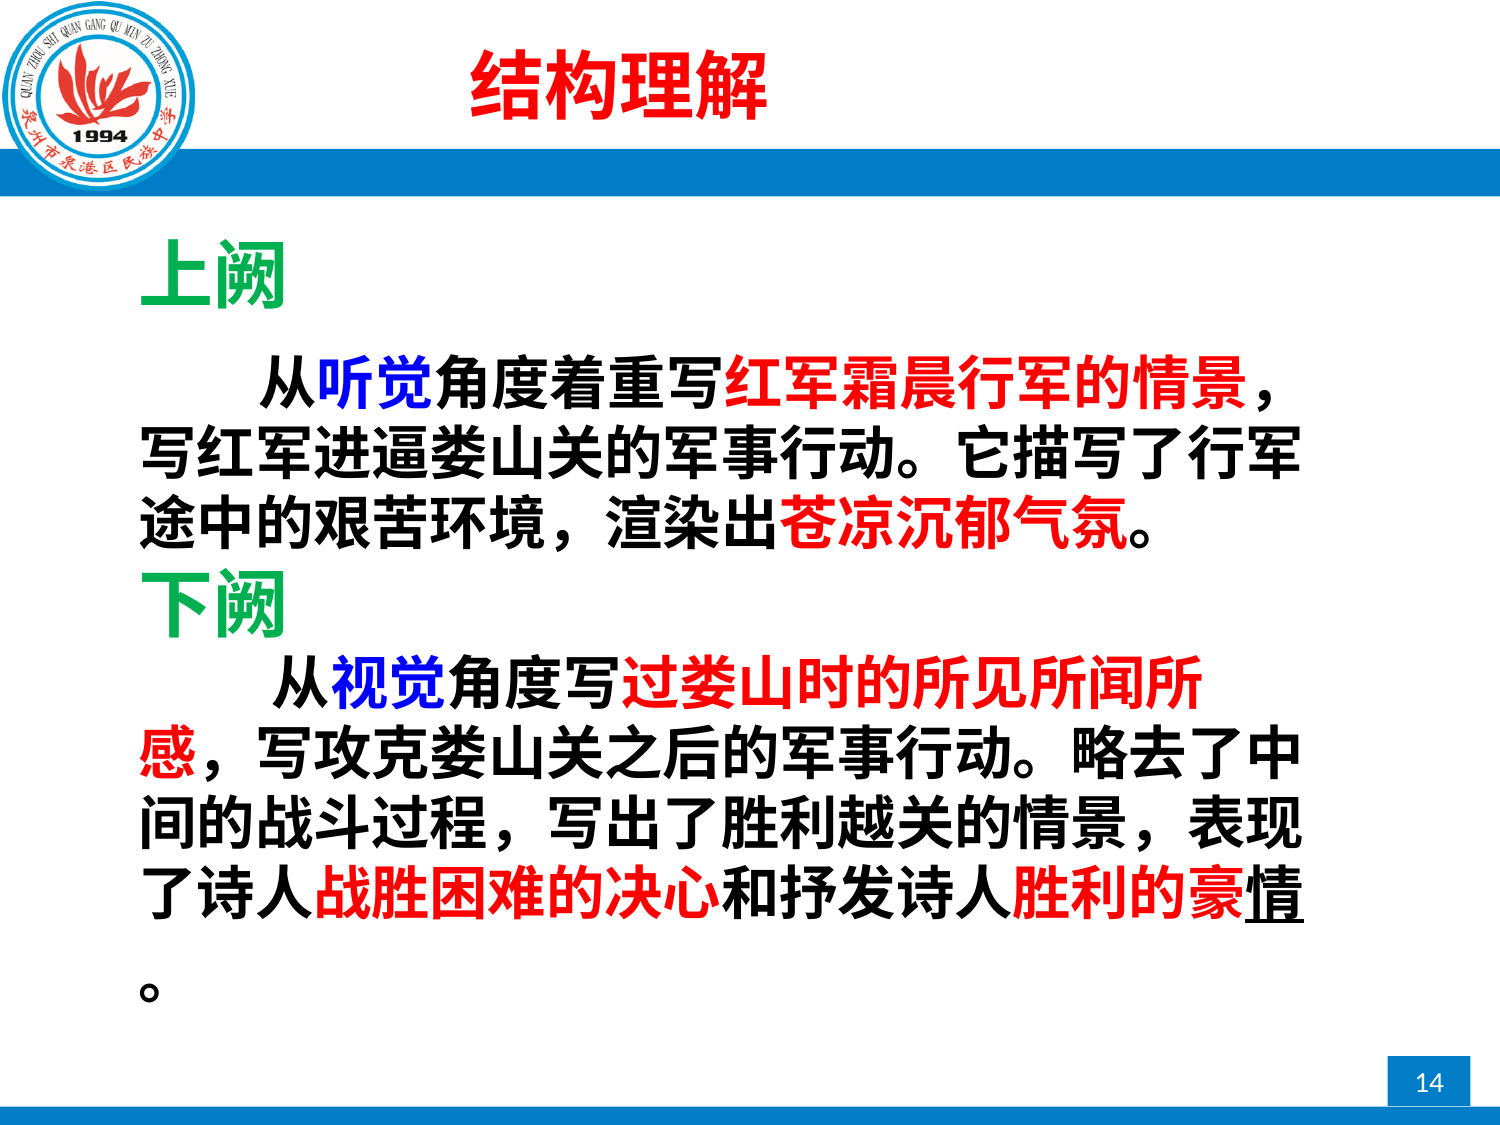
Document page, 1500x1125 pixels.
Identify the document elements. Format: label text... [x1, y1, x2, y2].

picture [110, 1, 195, 79]
picture [2, 1, 88, 86]
picture [120, 114, 195, 191]
picture [2, 107, 78, 191]
text_box 上阙 从听觉角度着重写红军霜晨行军的情景，写红军进逼娄山关的军事行动。它描写了行军途中的艰苦环境，渲染出苍凉沉郁气氛。 下阙 从视觉角度写过娄山时的所见所闻所感，写攻克娄山关之后的军事行动。略去了中间的战斗过程，写出了胜利越关的情景，表现了诗人战胜困难的决心和抒发诗人胜利的豪情。 [123, 219, 1329, 1125]
text_box 结构理解 [454, 30, 789, 136]
picture [9, 6, 189, 186]
